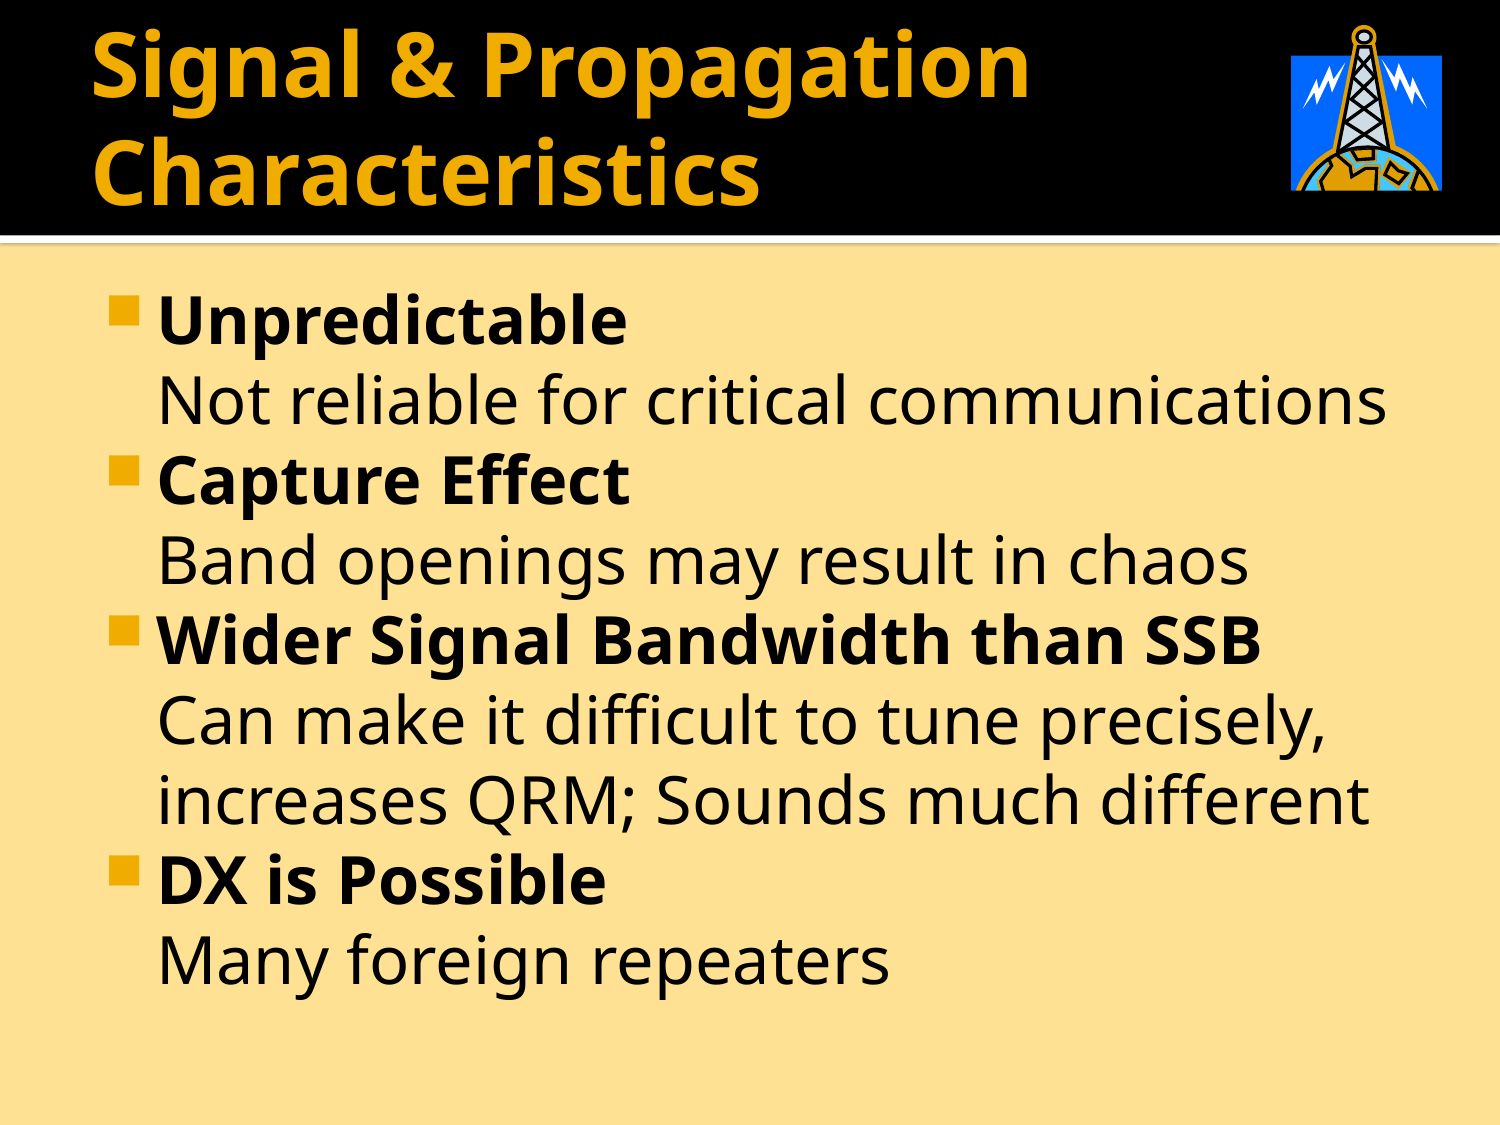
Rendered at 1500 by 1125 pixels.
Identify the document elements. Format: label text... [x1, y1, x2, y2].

picture [1287, 24, 1446, 194]
title Signal & Propagation Characteristics [75, 0, 1138, 231]
list Unpredictable Not reliable for critical communications Capture Effect Band openings may result in chaos Wider Signal Bandwidth than SSB Can make it difficult to tune precisely, increases QRM; Sounds much different DX is Possible Many foreign repeaters [75, 262, 1425, 1050]
